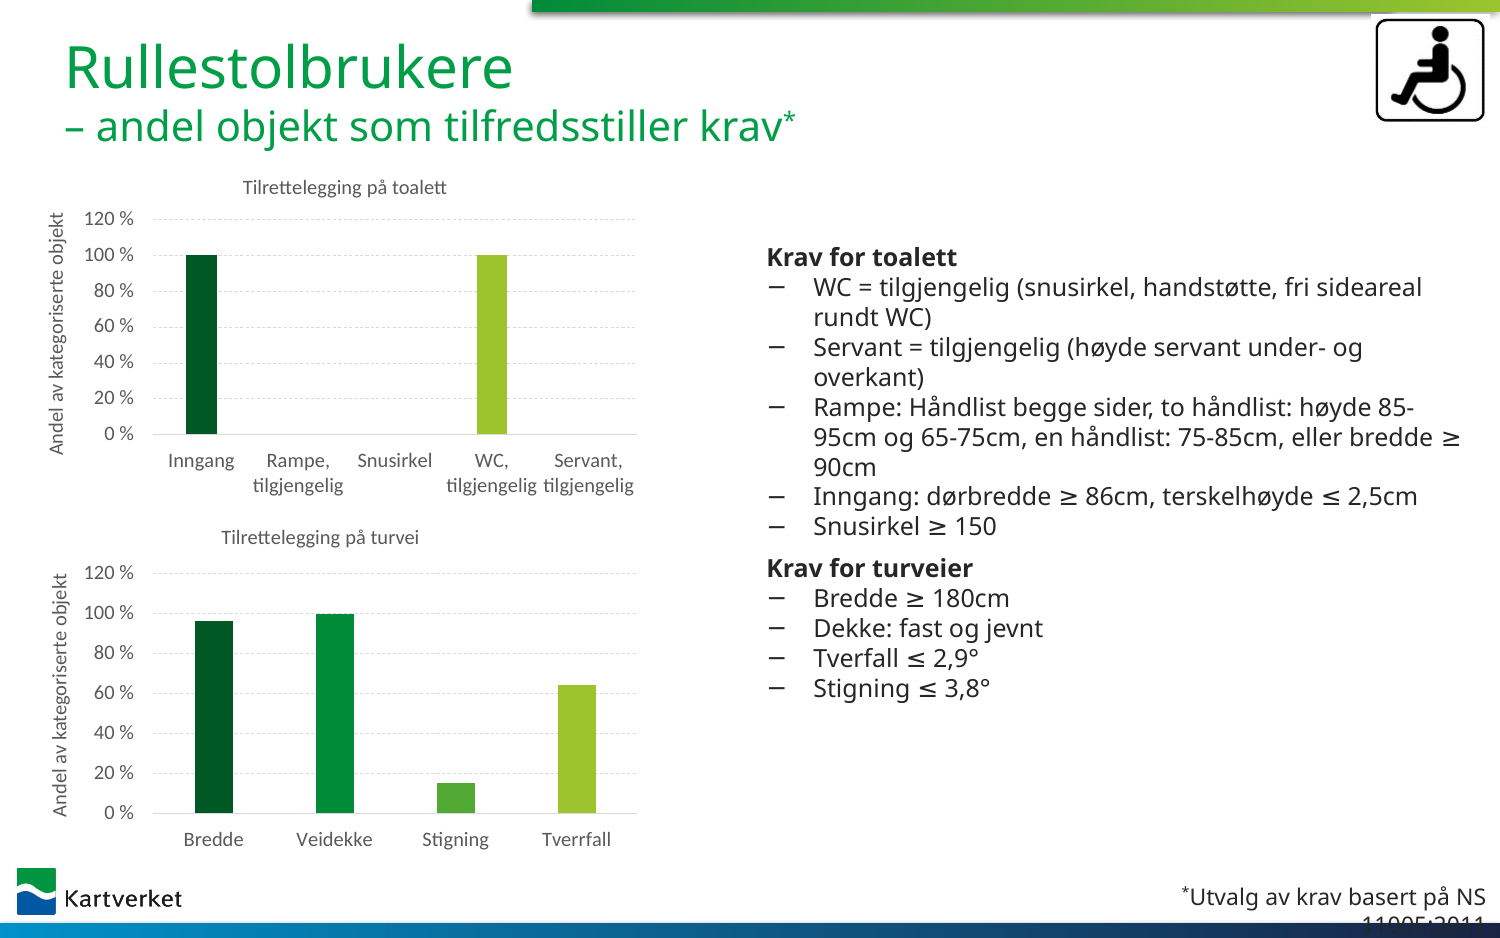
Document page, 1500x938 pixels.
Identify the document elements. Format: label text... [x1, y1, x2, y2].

text_box *Utvalg av krav basert på NS 11005:2011 [1068, 873, 1500, 938]
text_box Krav for turveier Bredde ≥ 180cm Dekke: fast og jevnt Tverfall ≤ 2,9° Stigning ≤ 3,8° [751, 545, 1483, 710]
picture [1371, 13, 1491, 127]
text_box Rullestolbrukere – andel objekt som tilfredsstiller krav* [49, 14, 1431, 158]
picture [41, 166, 650, 505]
text_box Krav for toalett WC = tilgjengelig (snusirkel, handstøtte, fri sideareal rundt WC) Servant = tilgjengelig (høyde servant under- og overkant) Rampe: Håndlist begge sider, to håndlist: høyde 85-95cm og 65-75cm, en håndlist: 75-85cm, eller bredde ≥ 90cm Inngang: dørbredde ≥ 86cm, terskelhøyde ≤ 2,5cm Snusirkel ≥ 150 [751, 234, 1483, 545]
picture [41, 520, 650, 859]
